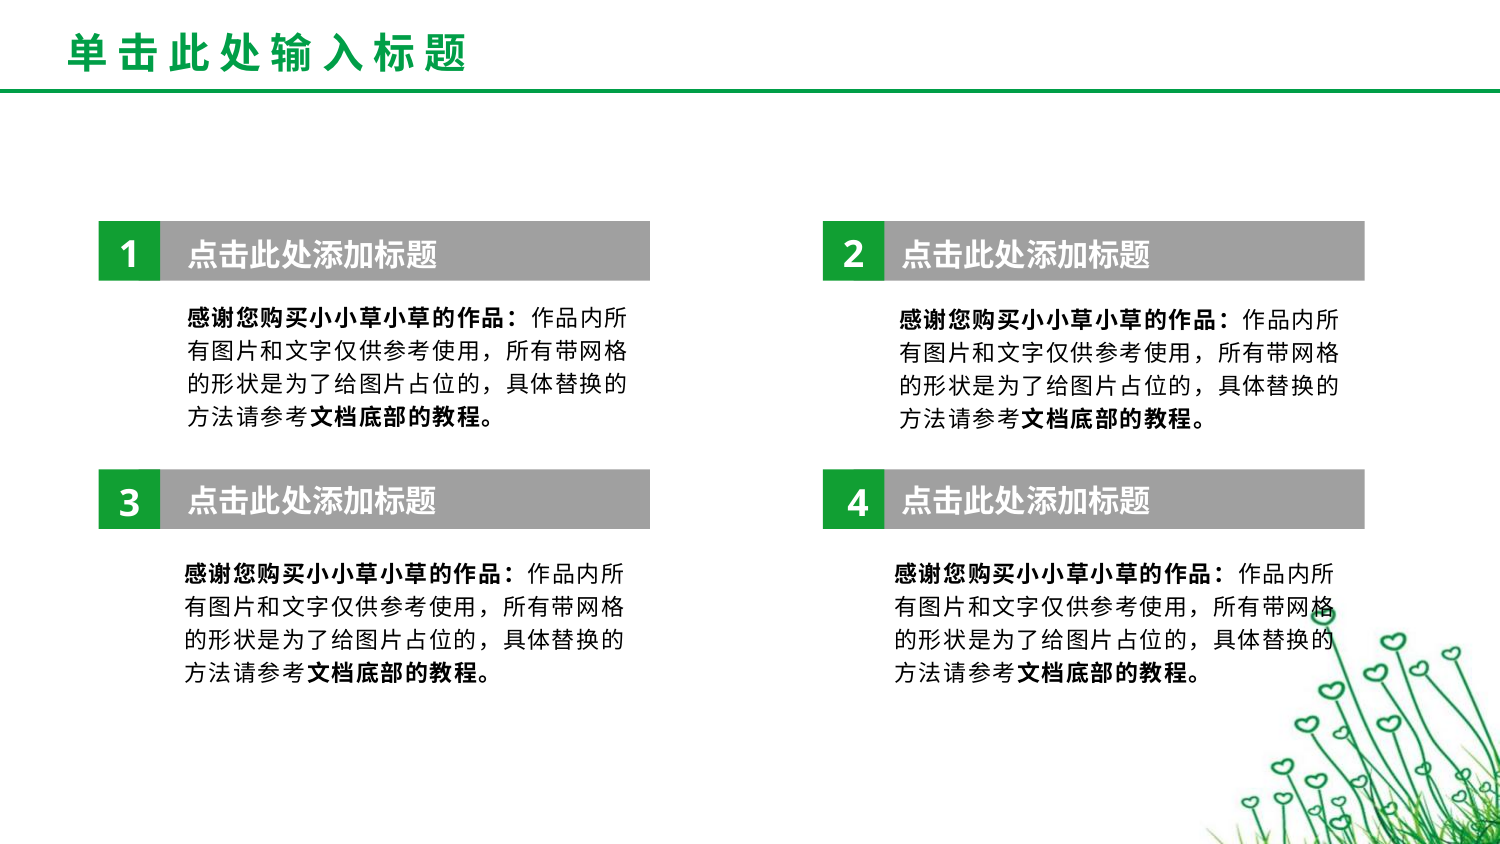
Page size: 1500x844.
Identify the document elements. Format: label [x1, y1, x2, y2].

text_box [98, 220, 650, 440]
text_box [822, 469, 1367, 696]
picture [383, 307, 1500, 844]
text_box [98, 469, 657, 696]
text_box [822, 220, 1372, 442]
